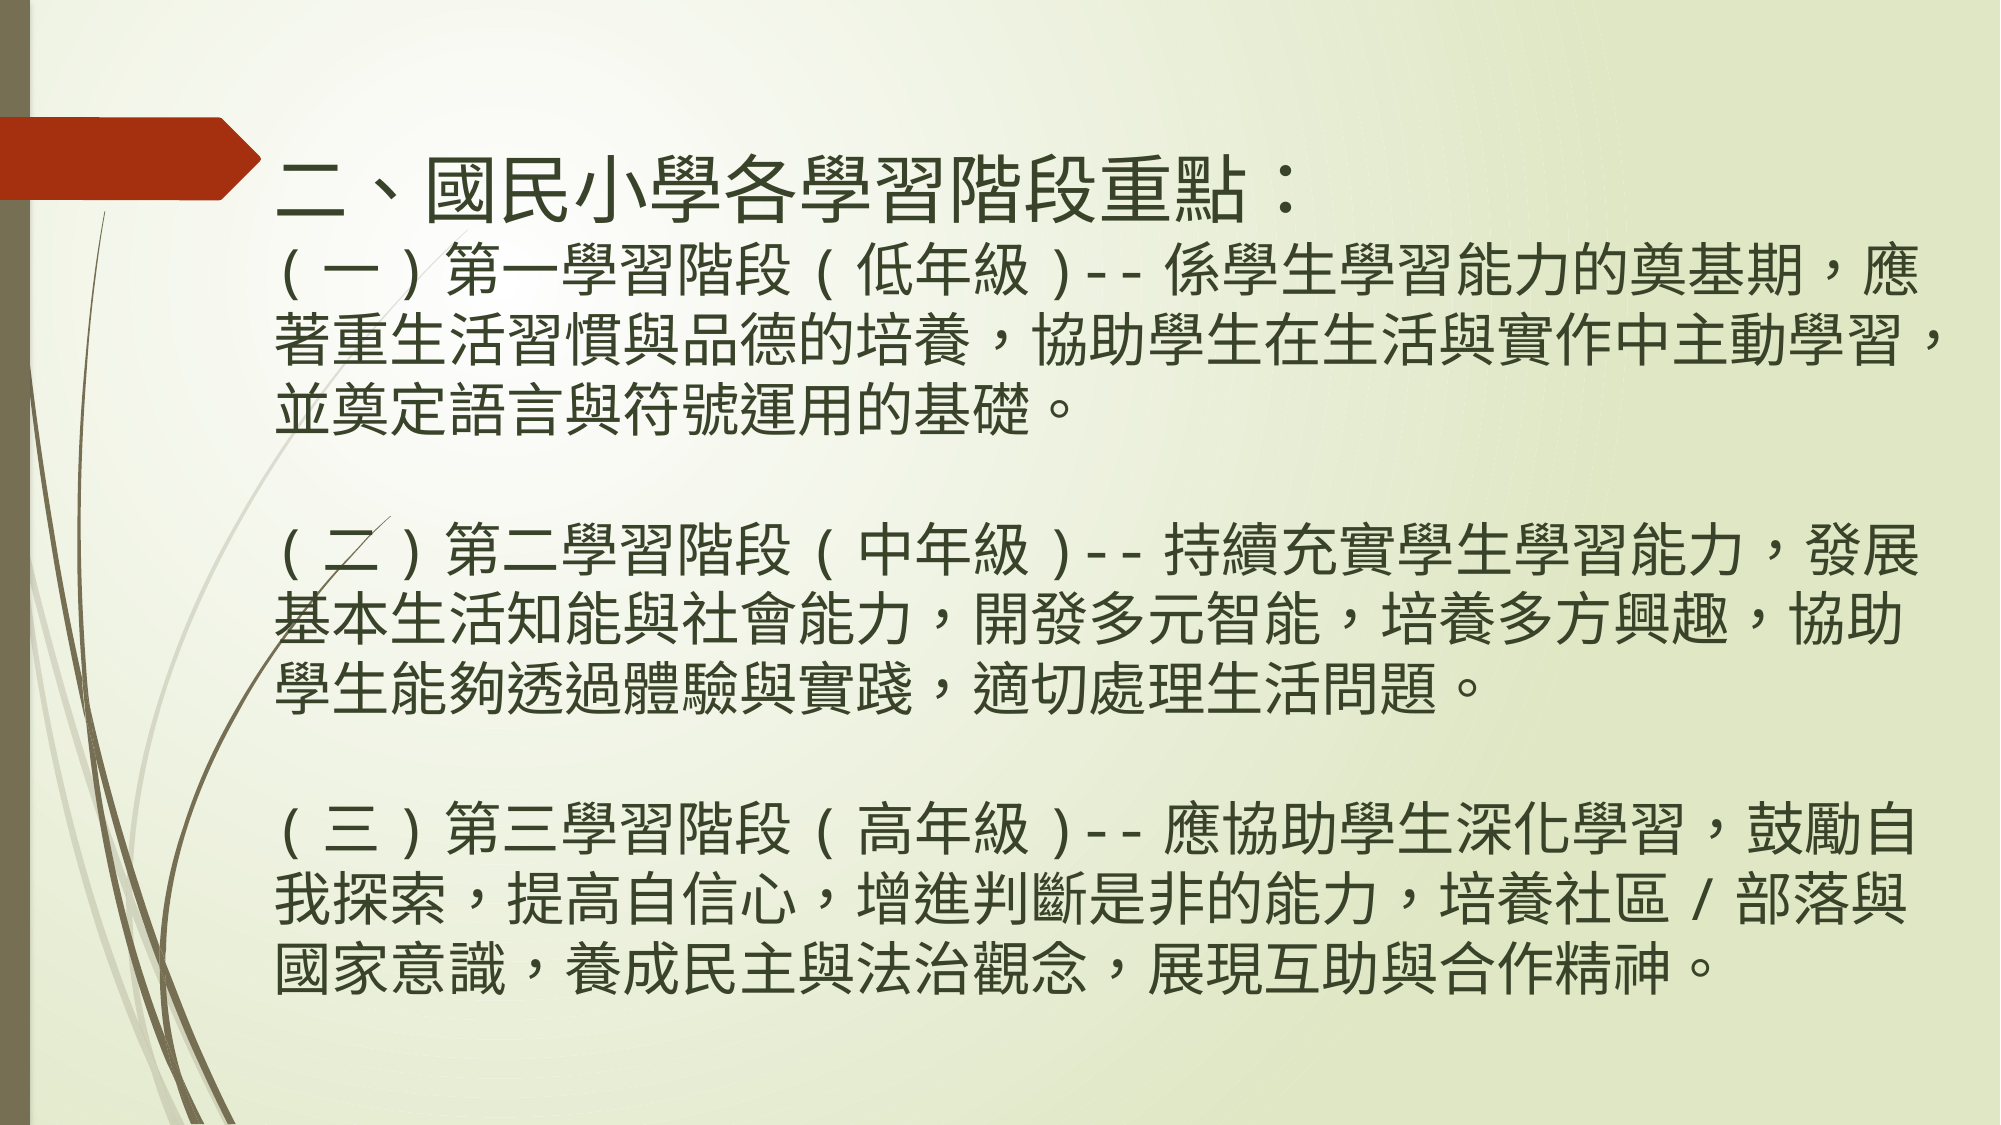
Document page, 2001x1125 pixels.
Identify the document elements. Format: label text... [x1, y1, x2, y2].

text_box 二、國民小學各學習階段重點： (一)第一學習階段(低年級)--係學生學習能力的奠基期，應著重生活習慣與品德的培養，協助學生在生活與實作中主動學習，並奠定語言與符號運用的基礎。 (二)第二學習階段(中年級)--持續充實學生學習能力，發展基本生活知能與社會能力，開發多元智能，培養多方興趣，協助學生能夠透過體驗與實踐，適切處理生活問題。 (三)第三學習階段(高年級)--應協助學生深化學習，鼓勵自我探索，提高自信心，增進判斷是非的能力，培養社區/部落與國家意識，養成民主與法治觀念，展現互助與合作精神。 [258, 135, 1953, 1010]
